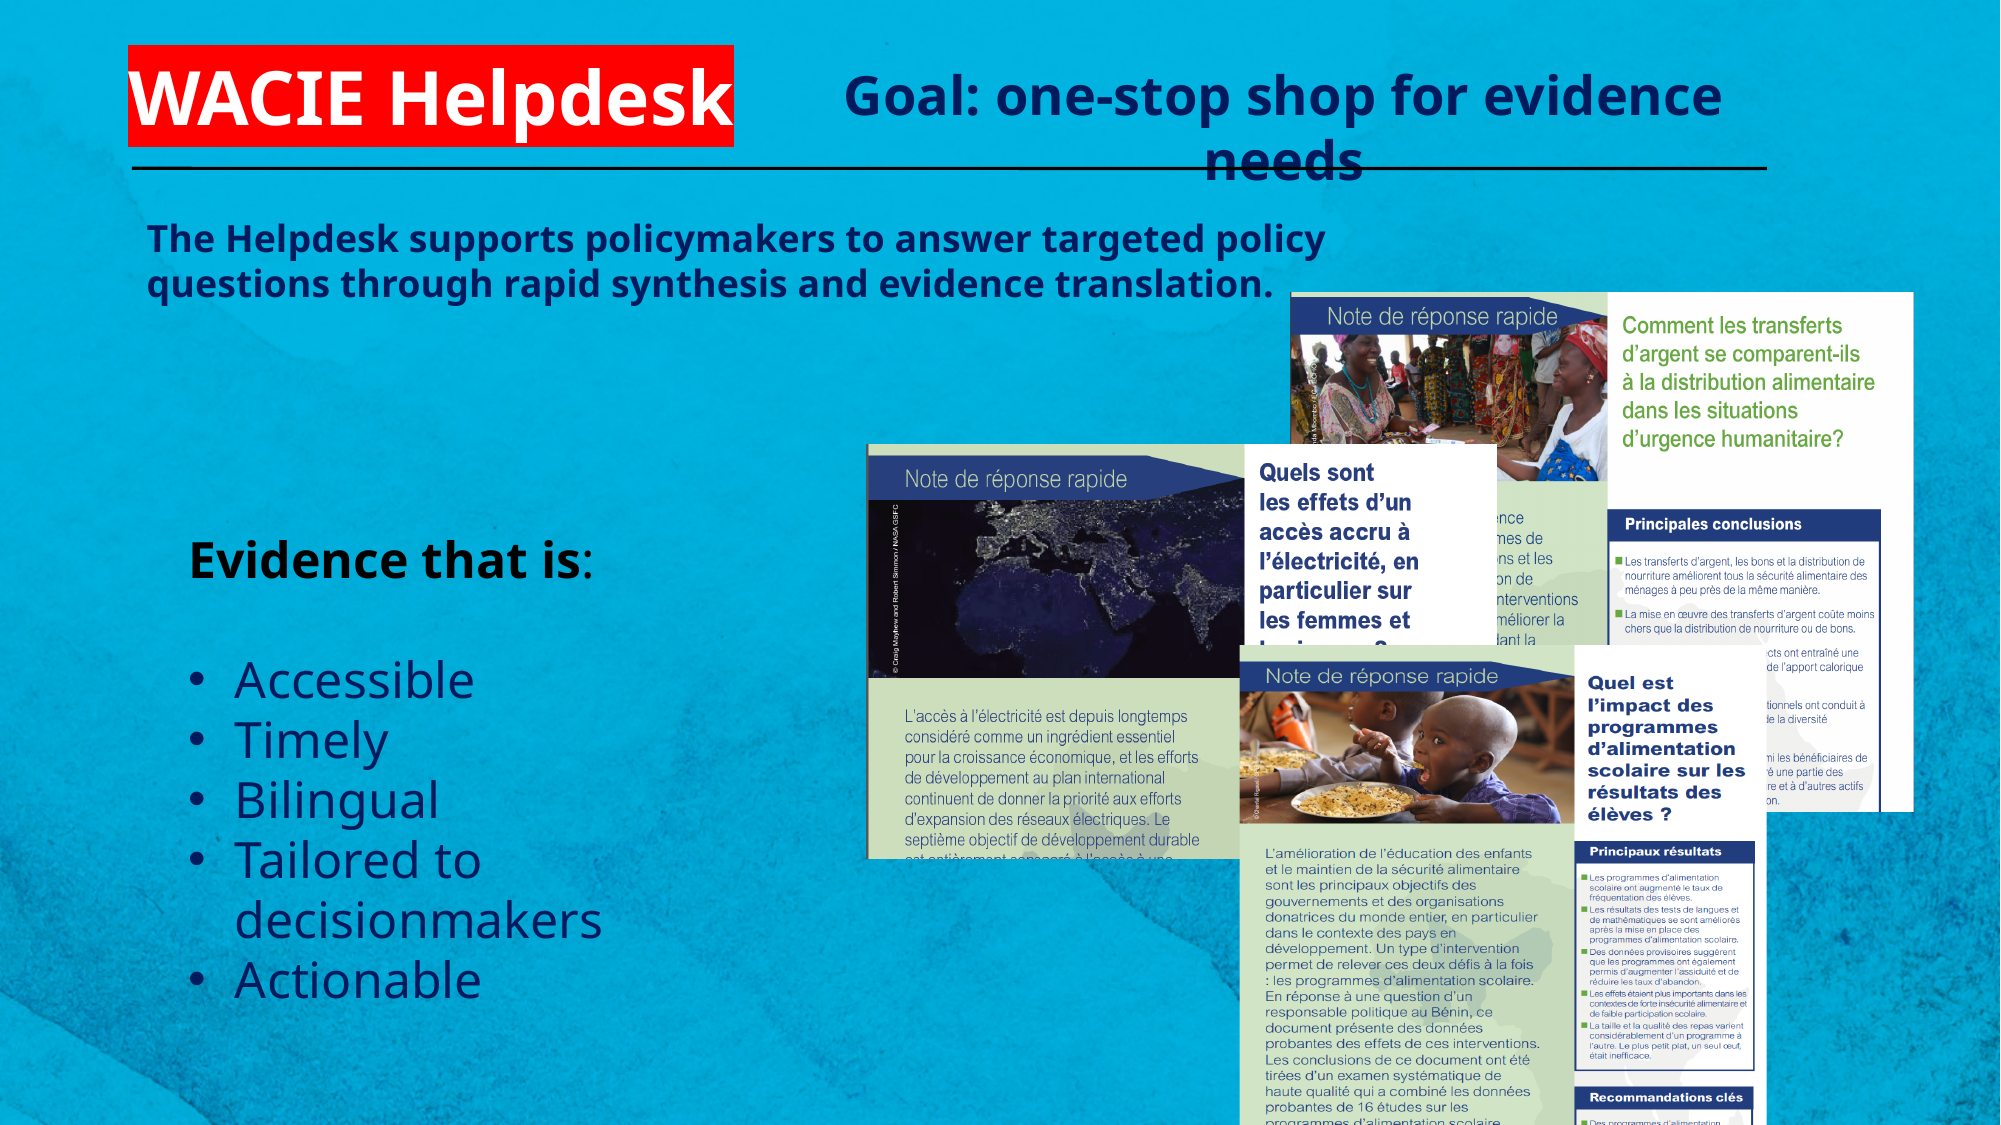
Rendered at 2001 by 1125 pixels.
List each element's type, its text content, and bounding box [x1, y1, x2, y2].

picture [867, 293, 1913, 1125]
title WACIE Helpdesk [113, 32, 885, 169]
text_box The Helpdesk supports policymakers to answer targeted policy questions through rapid synthesis and evidence translation. [131, 207, 1403, 358]
text_box Goal: one-stop shop for evidence needs [757, 53, 1802, 199]
text_box Evidence that is: Accessible Timely Bilingual Tailored to decisionmakers Actionable [173, 520, 768, 1106]
